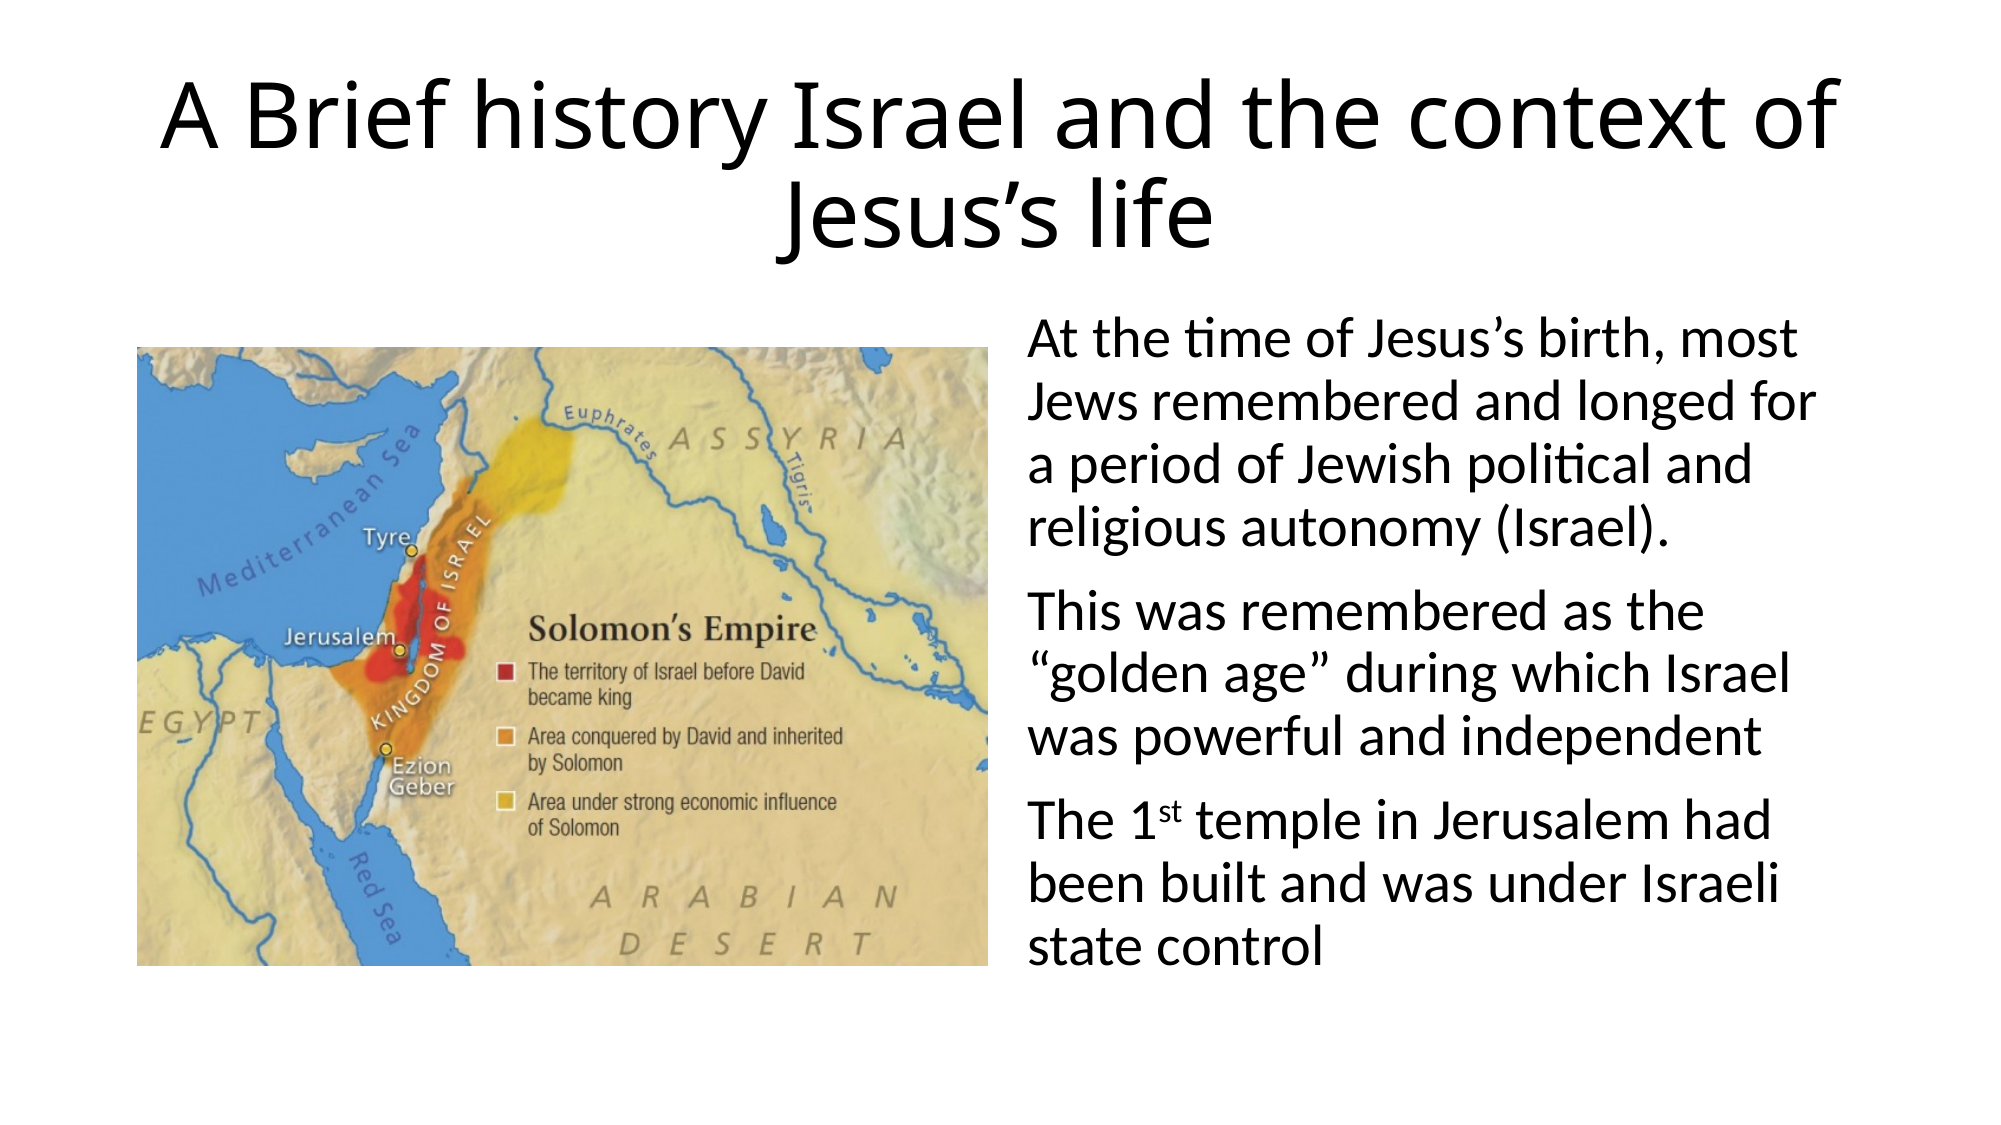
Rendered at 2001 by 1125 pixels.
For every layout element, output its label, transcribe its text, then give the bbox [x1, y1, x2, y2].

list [137, 347, 988, 966]
list At the time of Jesus’s birth, most Jews remembered and longed for a period of Jewish political and religious autonomy (Israel). This was remembered as the “golden age” during which Israel was powerful and independent The 1st temple in Jerusalem had been built and was under Israeli state control [1012, 299, 1863, 1014]
title A Brief history Israel and the context of Jesus’s life [137, 59, 1863, 278]
